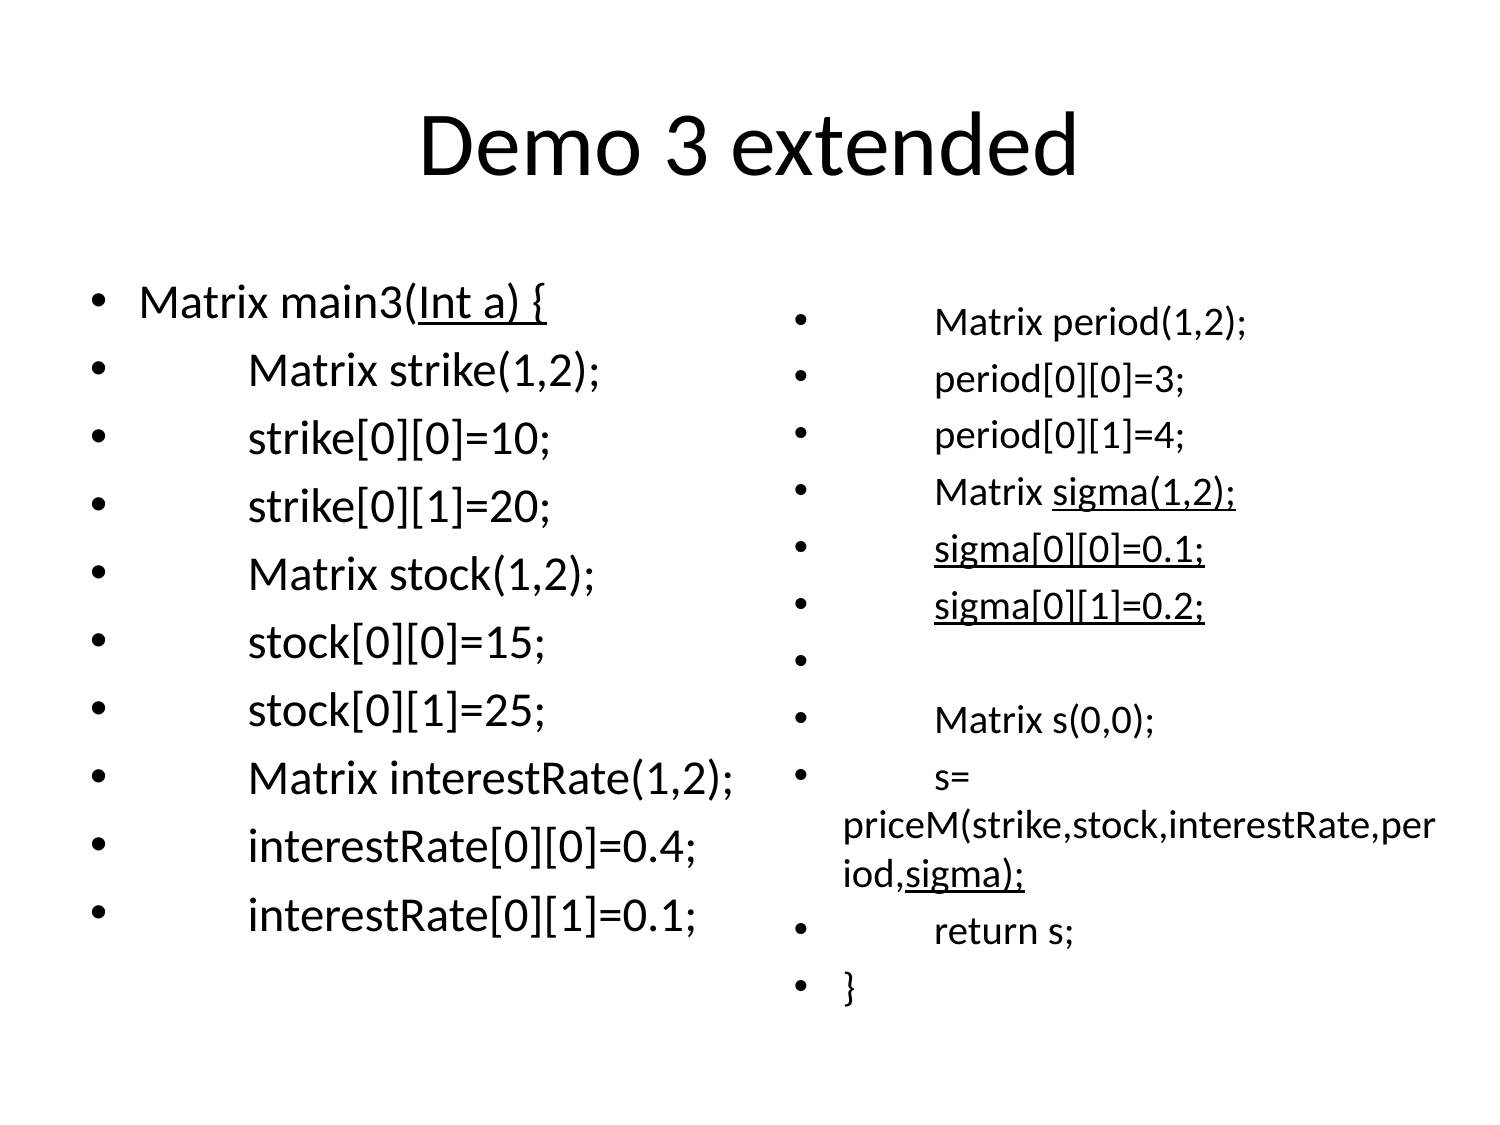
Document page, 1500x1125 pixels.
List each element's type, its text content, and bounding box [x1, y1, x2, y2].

text_box Matrix period(1,2); period[0][0]=3; period[0][1]=4; Matrix sigma(1,2); sigma[0][0]=0.1; sigma[0][1]=0.2; Matrix s(0,0); s= priceM(strike,stock,interestRate,period,sigma); return s; } [778, 287, 1458, 1030]
list Matrix main3(Int a) { Matrix strike(1,2); strike[0][0]=10; strike[0][1]=20; Matrix stock(1,2); stock[0][0]=15; stock[0][1]=25; Matrix interestRate(1,2); interestRate[0][0]=0.4; interestRate[0][1]=0.1; [75, 262, 754, 1005]
title Demo 3 extended [75, 45, 1425, 233]
